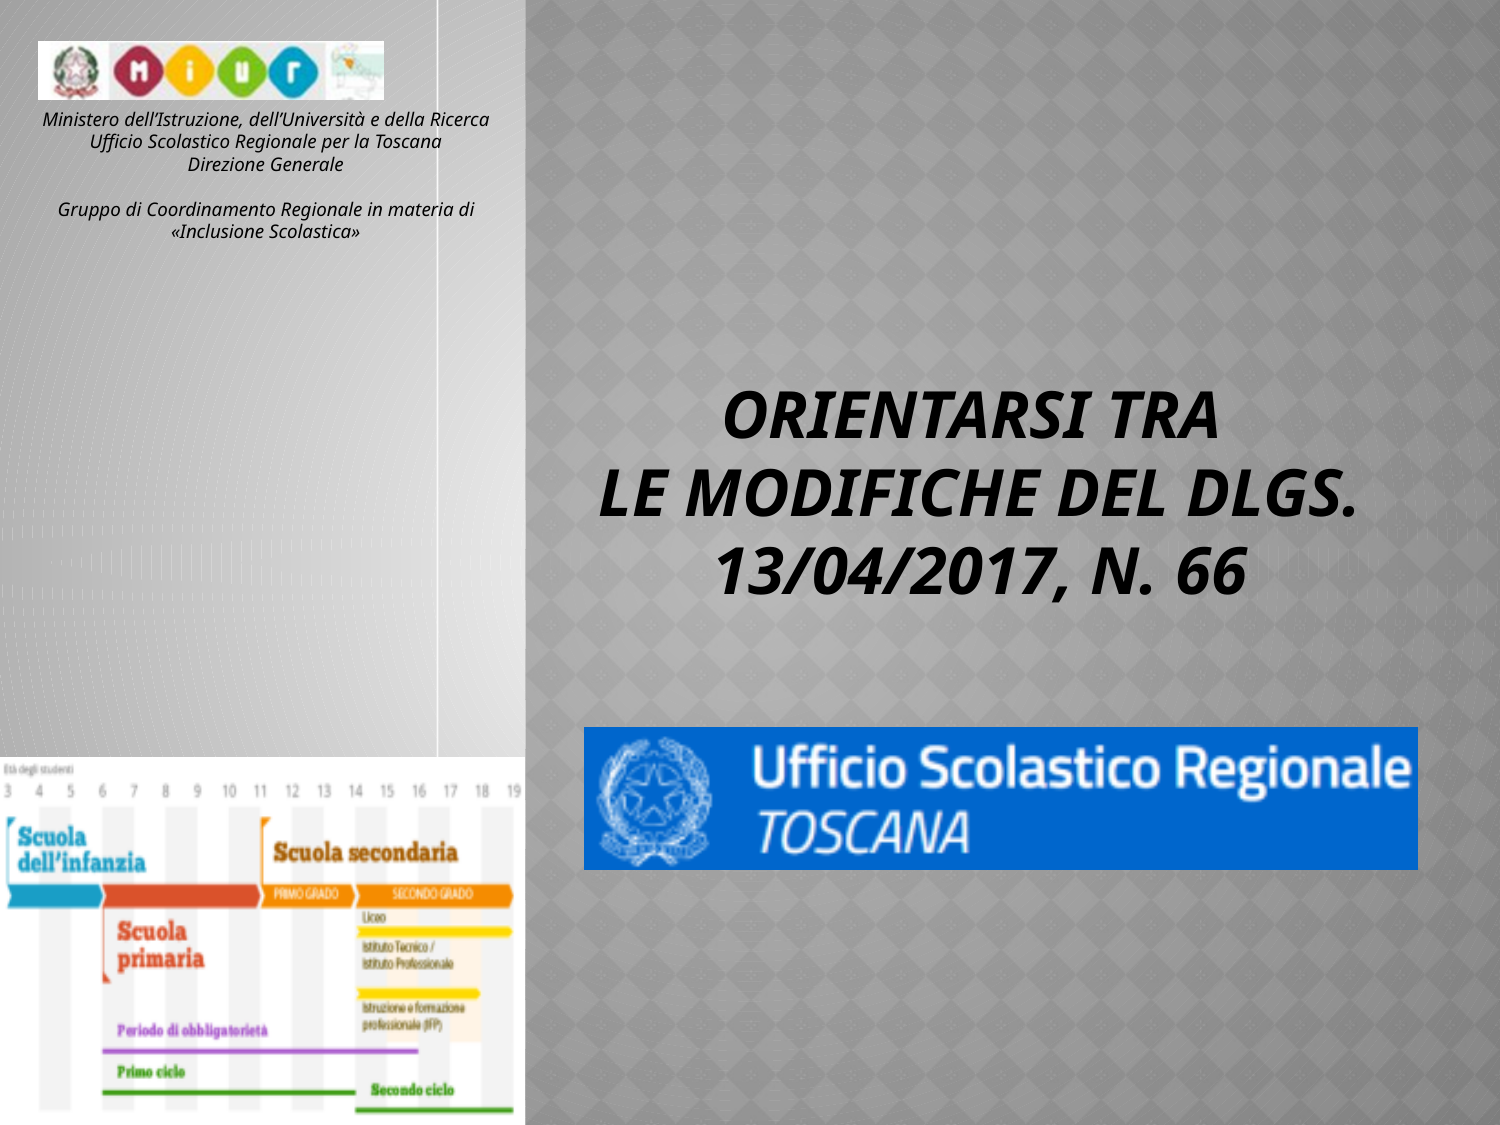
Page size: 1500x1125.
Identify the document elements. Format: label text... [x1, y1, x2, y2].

title ORIENTARSI TRA LE MODIFICHE DEL DLgs. 13/04/2017, n. 66 [525, 373, 1436, 657]
picture [584, 727, 1418, 870]
picture [37, 41, 385, 101]
picture [0, 757, 525, 1125]
text_box Ministero dell’Istruzione, dell’Università e della Ricerca Ufficio Scolastico Regionale per la Toscana Direzione Generale Gruppo di Coordinamento Regionale in materia di «Inclusione Scolastica» [5, 99, 526, 250]
